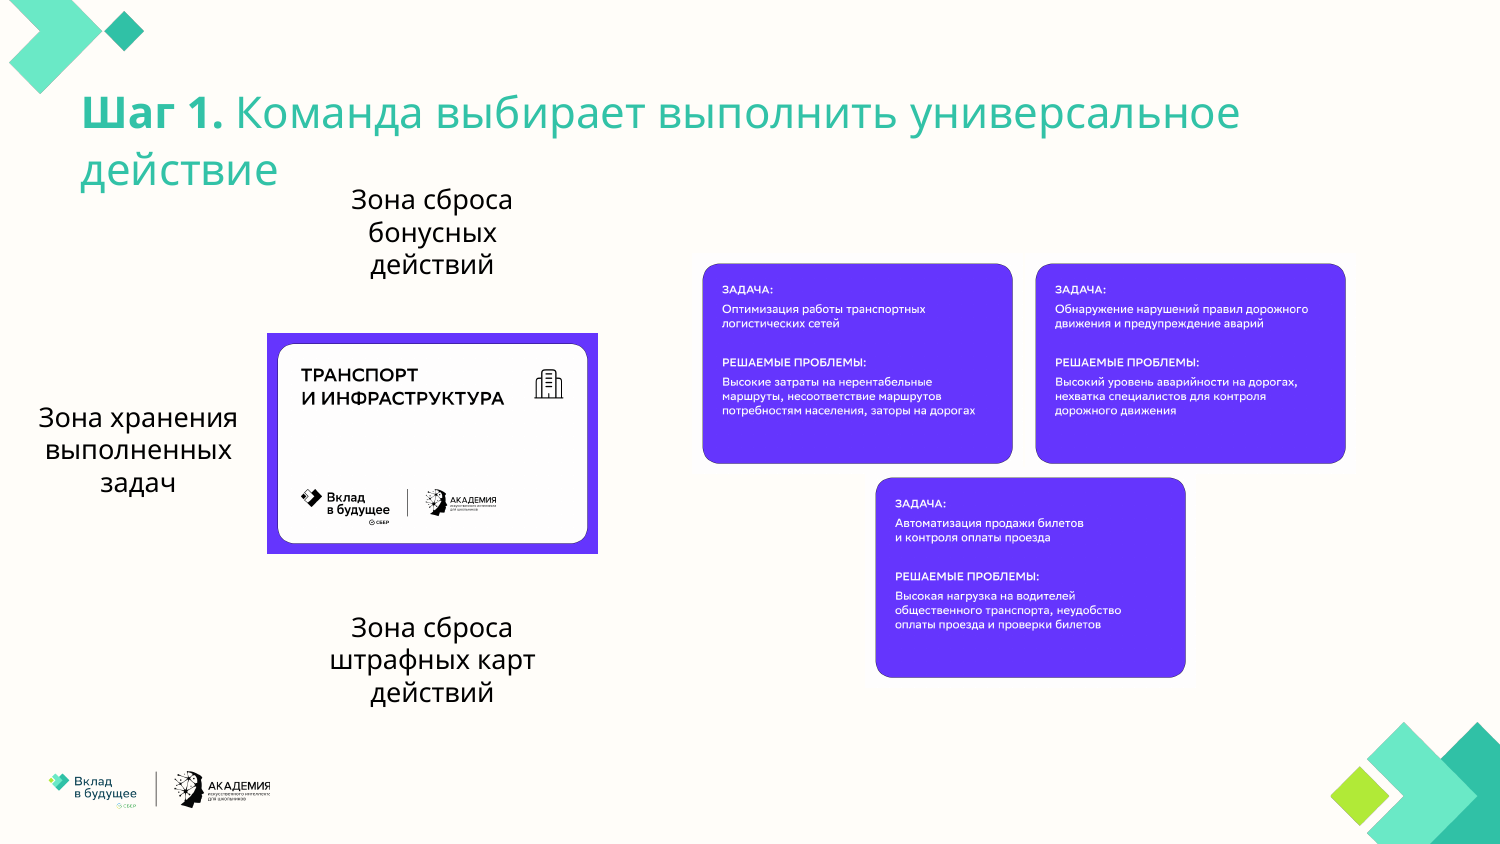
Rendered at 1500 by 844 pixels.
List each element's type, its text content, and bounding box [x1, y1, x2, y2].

text_box Зона сброса штрафных карт действий [321, 603, 544, 716]
text_box Шаг 1. Команда выбирает выполнить универсальное действие [73, 71, 1427, 202]
picture [267, 332, 598, 554]
picture [1330, 722, 1500, 844]
picture [31, 756, 270, 826]
text_box Зона сброса бонусных действий [343, 174, 521, 288]
picture [9, 0, 144, 94]
picture [692, 253, 1357, 689]
text_box Зона хранения выполненных задач [27, 393, 250, 506]
